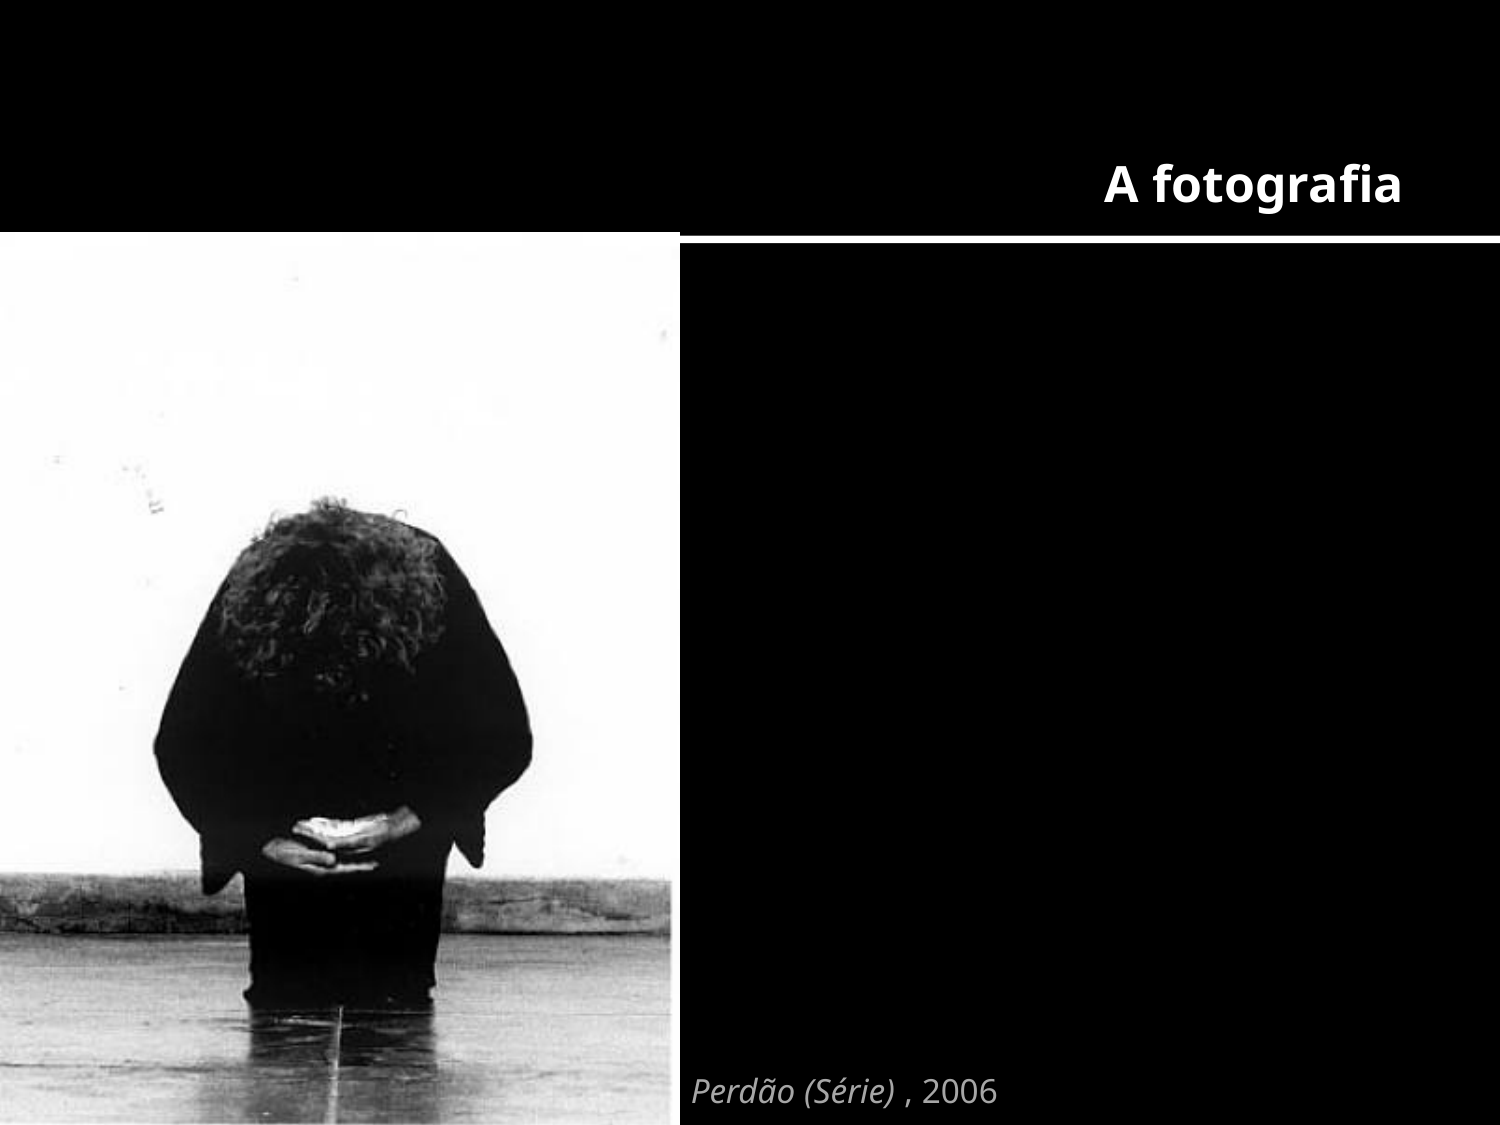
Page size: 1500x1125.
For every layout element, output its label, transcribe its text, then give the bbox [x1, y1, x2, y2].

text_box A fotografia [560, 125, 1412, 239]
text_box Perdão (Série) , 2006 [684, 1055, 1465, 1125]
picture [0, 232, 680, 1125]
